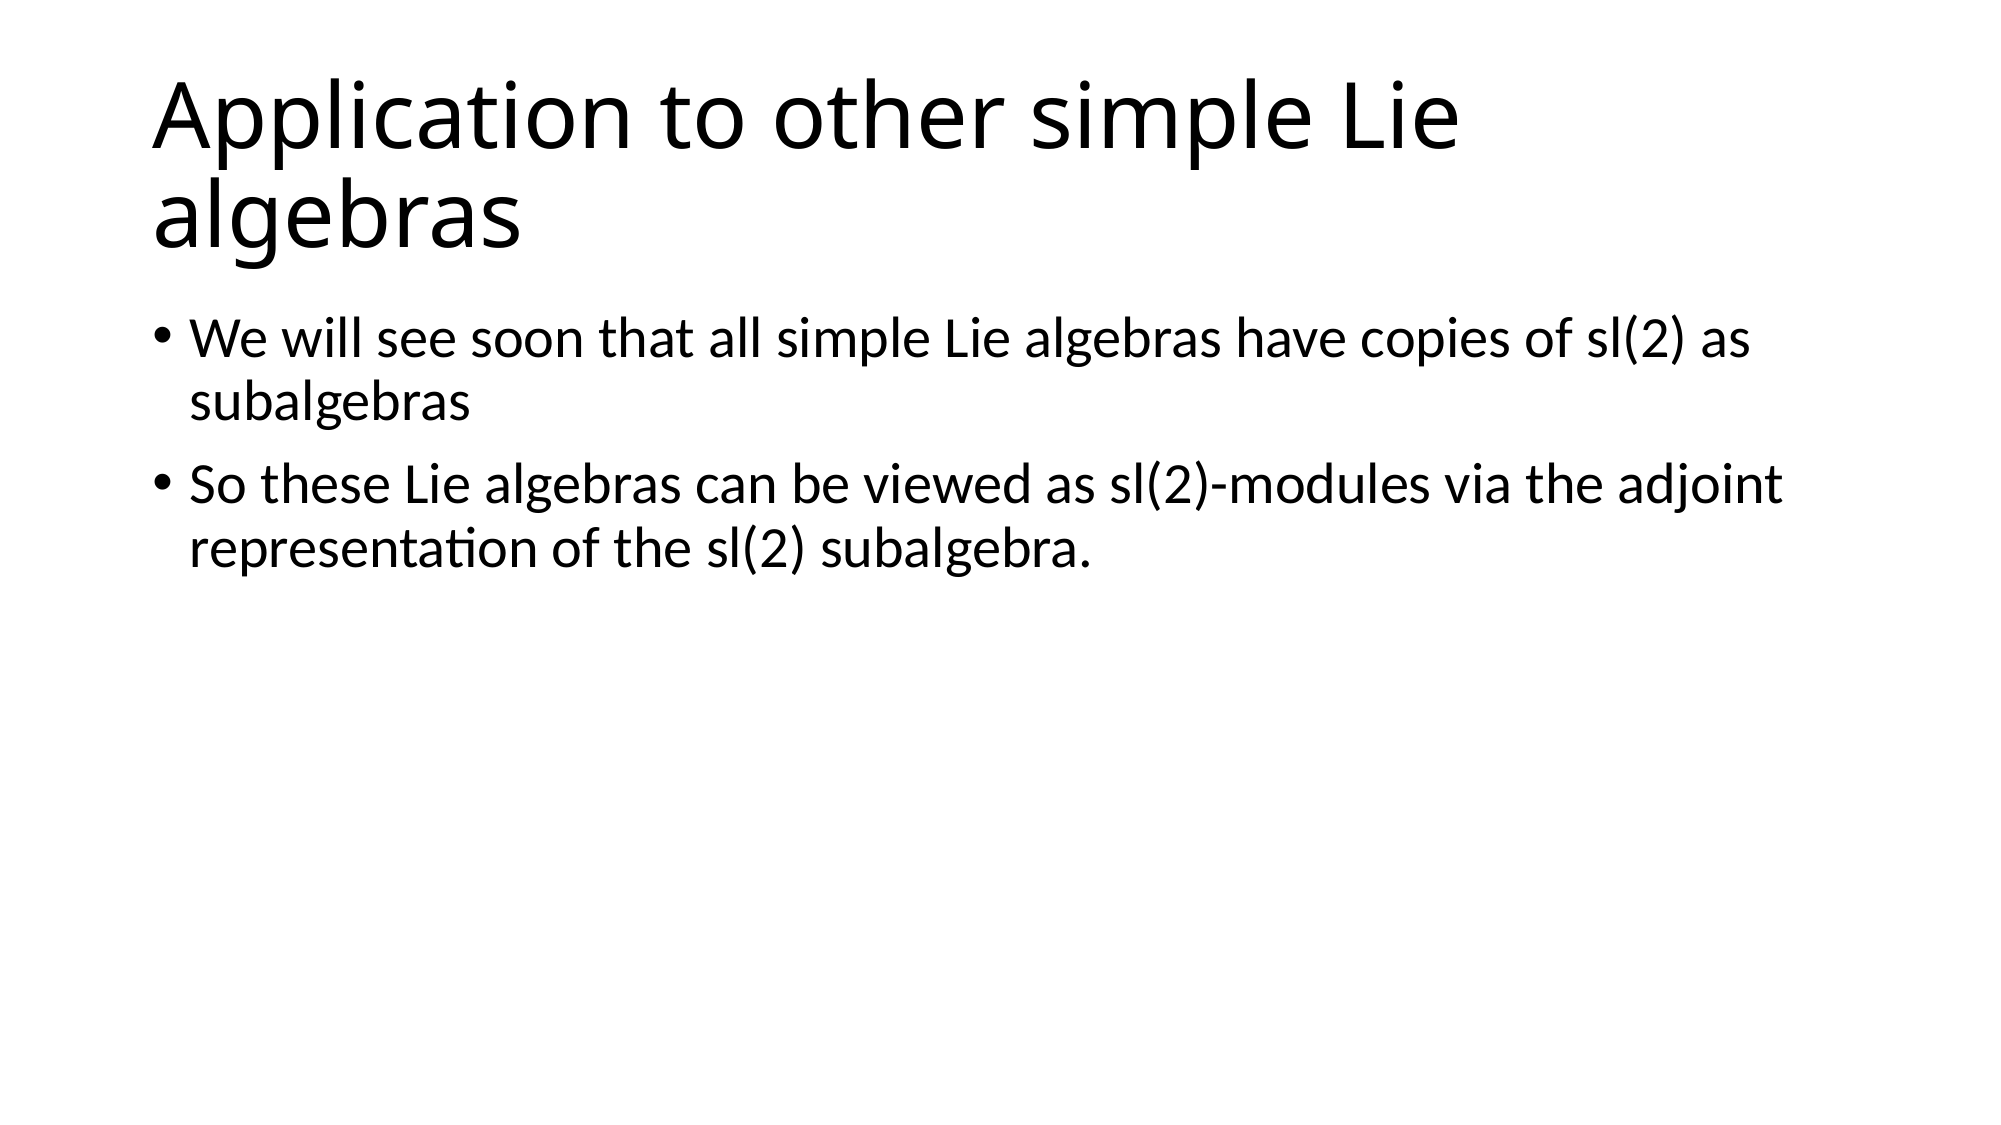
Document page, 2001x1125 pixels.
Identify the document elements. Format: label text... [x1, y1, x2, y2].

list We will see soon that all simple Lie algebras have copies of sl(2) as subalgebras So these Lie algebras can be viewed as sl(2)-modules via the adjoint representation of the sl(2) subalgebra. [137, 299, 1863, 1014]
title Application to other simple Lie algebras [137, 59, 1863, 278]
